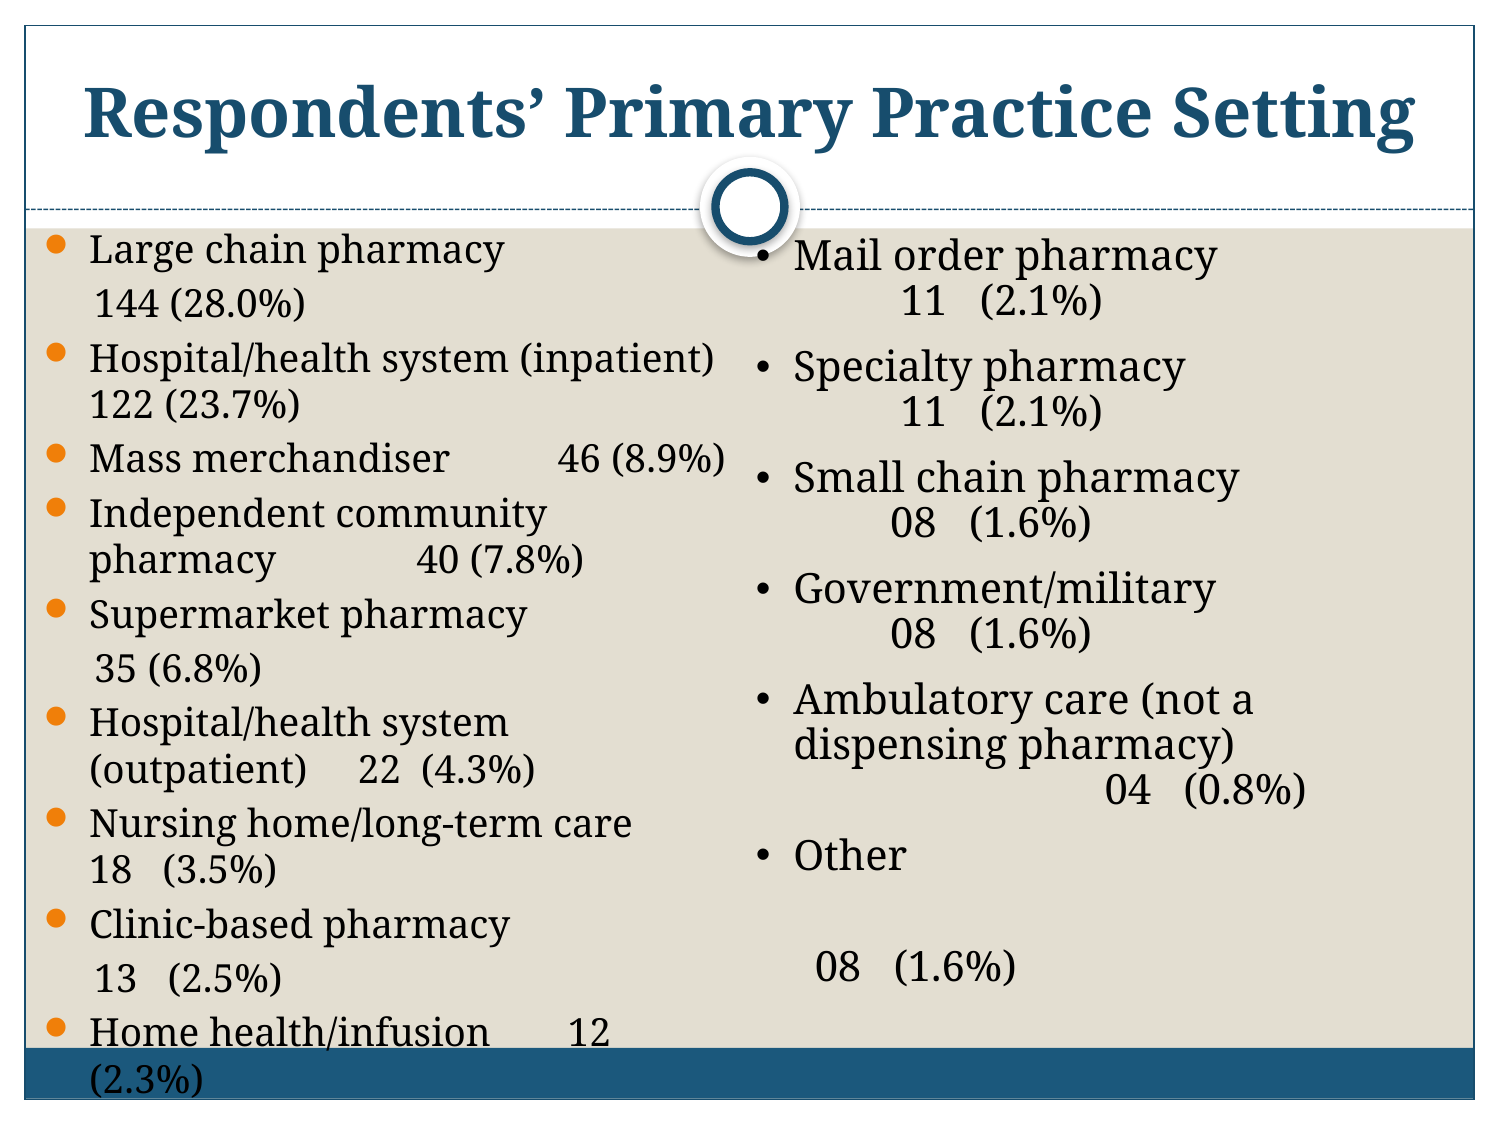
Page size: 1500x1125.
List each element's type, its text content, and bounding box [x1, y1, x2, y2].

text_box Mail order pharmacy 11 (2.1%) Specialty pharmacy 11 (2.1%) Small chain pharmacy 08 (1.6%) Government/military 08 (1.6%) Ambulatory care (not a dispensing pharmacy) 04 (0.8%) Other 08 (1.6%) [741, 227, 1468, 1125]
title Respondents’ Primary Practice Setting [0, 0, 1500, 159]
list Large chain pharmacy 144 (28.0%) Hospital/health system (inpatient) 122 (23.7%) Mass merchandiser 46 (8.9%) Independent community pharmacy 40 (7.8%) Supermarket pharmacy 35 (6.8%) Hospital/health system (outpatient) 22 (4.3%) Nursing home/long-term care 18 (3.5%) Clinic-based pharmacy 13 (2.5%) Home health/infusion 12 (2.3%) [29, 217, 748, 1125]
